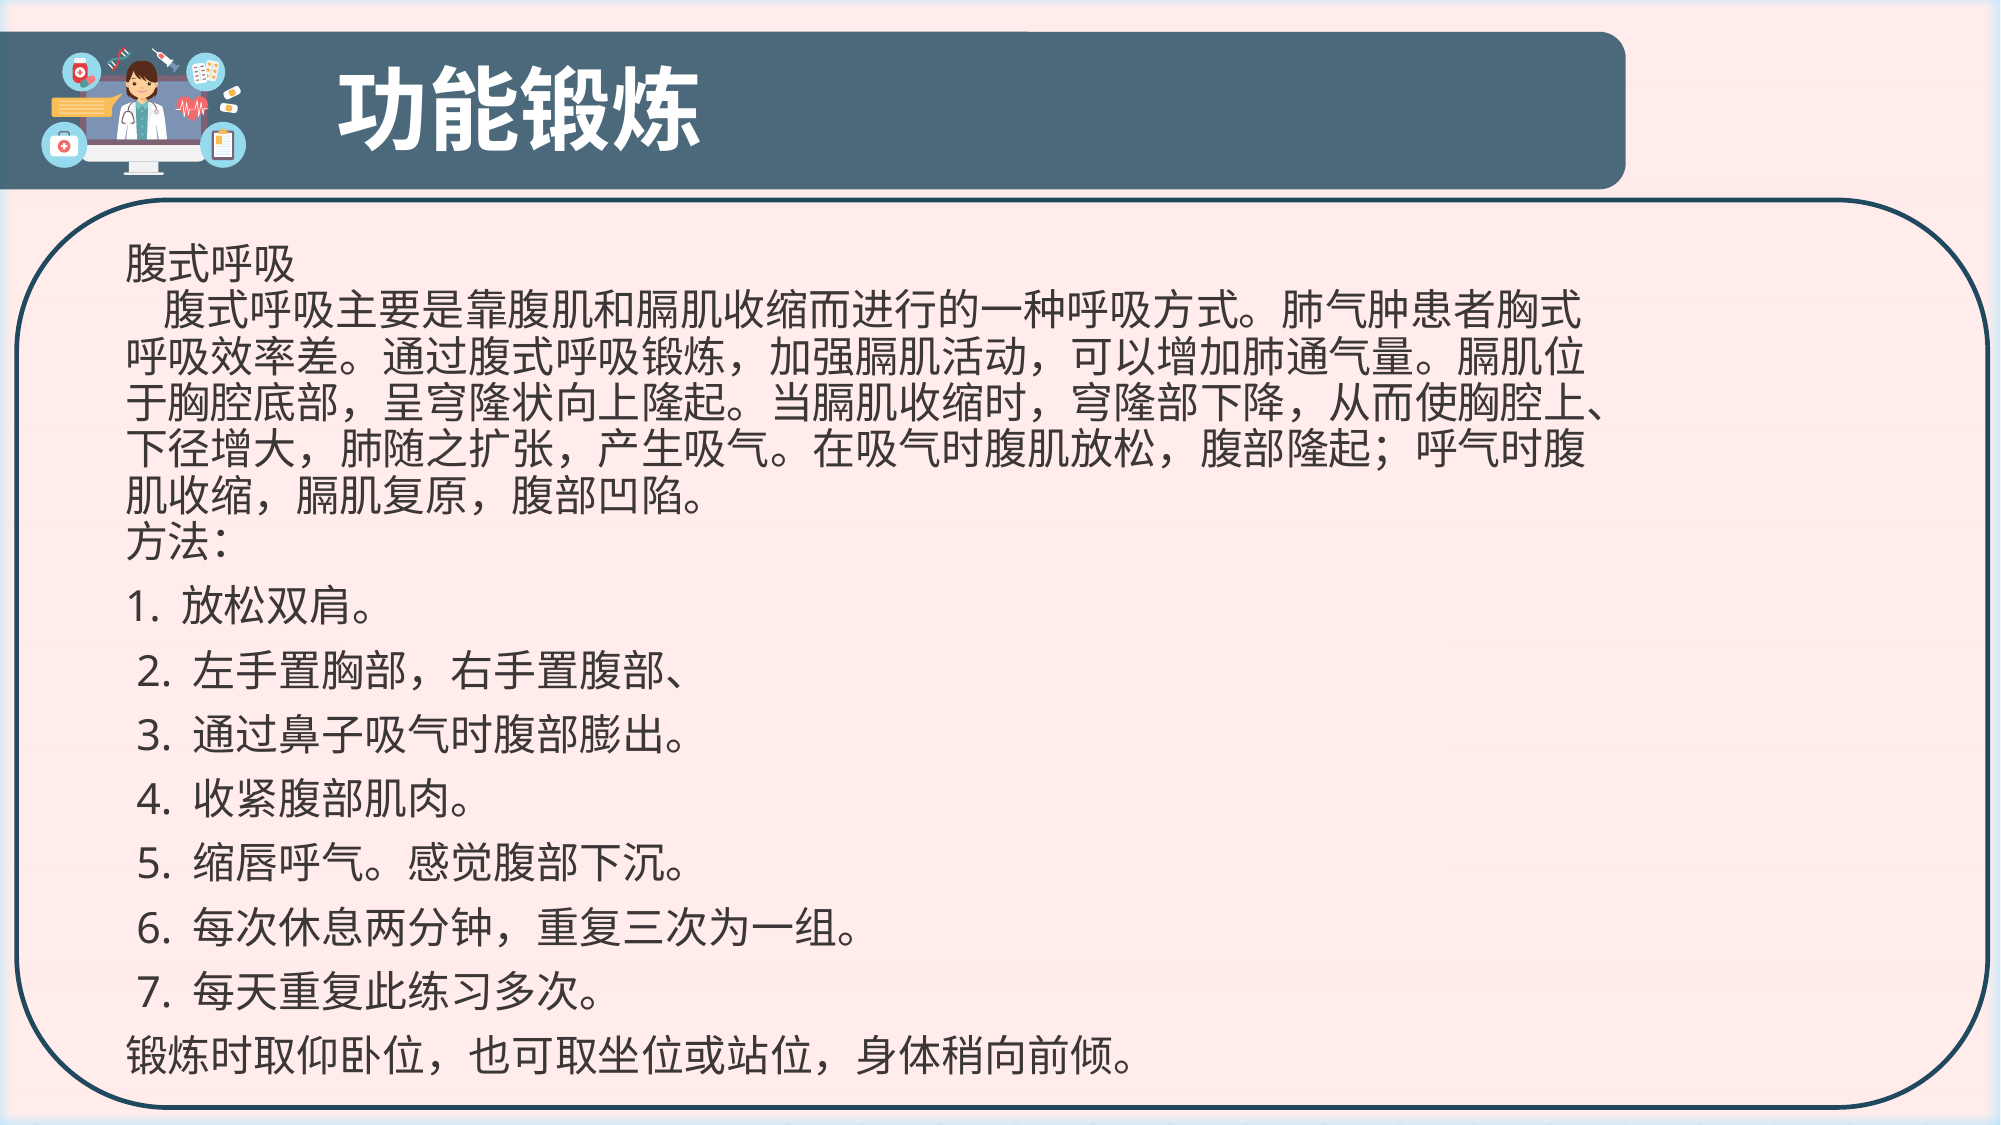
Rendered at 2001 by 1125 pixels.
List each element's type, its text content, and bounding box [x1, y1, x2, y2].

text_box 腹式呼吸 腹式呼吸主要是靠腹肌和膈肌收缩而进行的一种呼吸方式。肺气肿患者胸式呼吸效率差。通过腹式呼吸锻炼，加强膈肌活动，可以增加肺通气量。膈肌位于胸腔底部，呈穹隆状向上隆起。当膈肌收缩时，穹隆部下降，从而使胸腔上、下径增大，肺随之扩张，产生吸气。在吸气时腹肌放松，腹部隆起；呼气时腹肌收缩，膈肌复原，腹部凹陷。 方法： 1. 放松双肩。 2. 左手置胸部，右手置腹部、 3. 通过鼻子吸气时腹部膨出。 4. 收紧腹部肌肉。 5. 缩唇呼气。感觉腹部下沉。 6. 每次休息两分钟，重复三次为一组。 7. 每天重复此练习多次。 锻炼时取仰卧位，也可取坐位或站位，身体稍向前倾。 [110, 234, 1624, 1097]
picture [9, 5, 1989, 1116]
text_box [41, 46, 246, 175]
text_box [0, 30, 1627, 191]
text_box [3, 1, 1995, 1120]
text_box 功能锻炼 [321, 44, 1034, 170]
text_box [0, 0, 2000, 1125]
text_box [15, 198, 1989, 1109]
